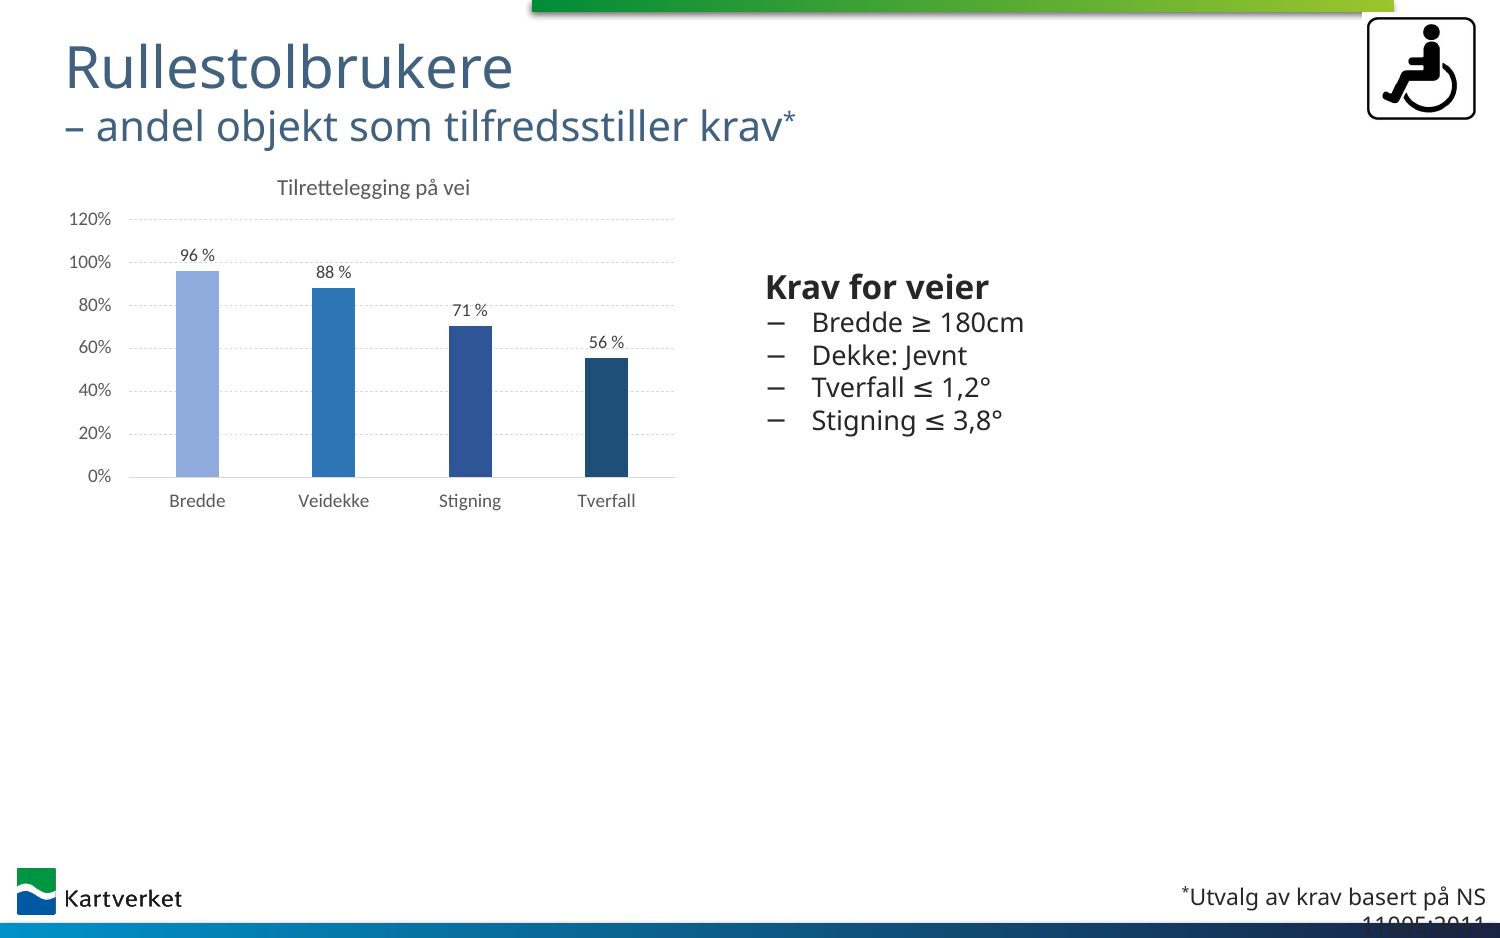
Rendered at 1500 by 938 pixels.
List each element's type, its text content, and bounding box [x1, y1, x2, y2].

text_box Krav for veier Bredde ≥ 180cm Dekke: Jevnt Tverfall ≤ 1,2° Stigning ≤ 3,8° [750, 258, 1234, 444]
picture [62, 166, 686, 519]
text_box Rullestolbrukere – andel objekt som tilfredsstiller krav* [49, 25, 1431, 158]
text_box *Utvalg av krav basert på NS 11005:2011 [1068, 873, 1500, 938]
picture [1362, 12, 1481, 126]
